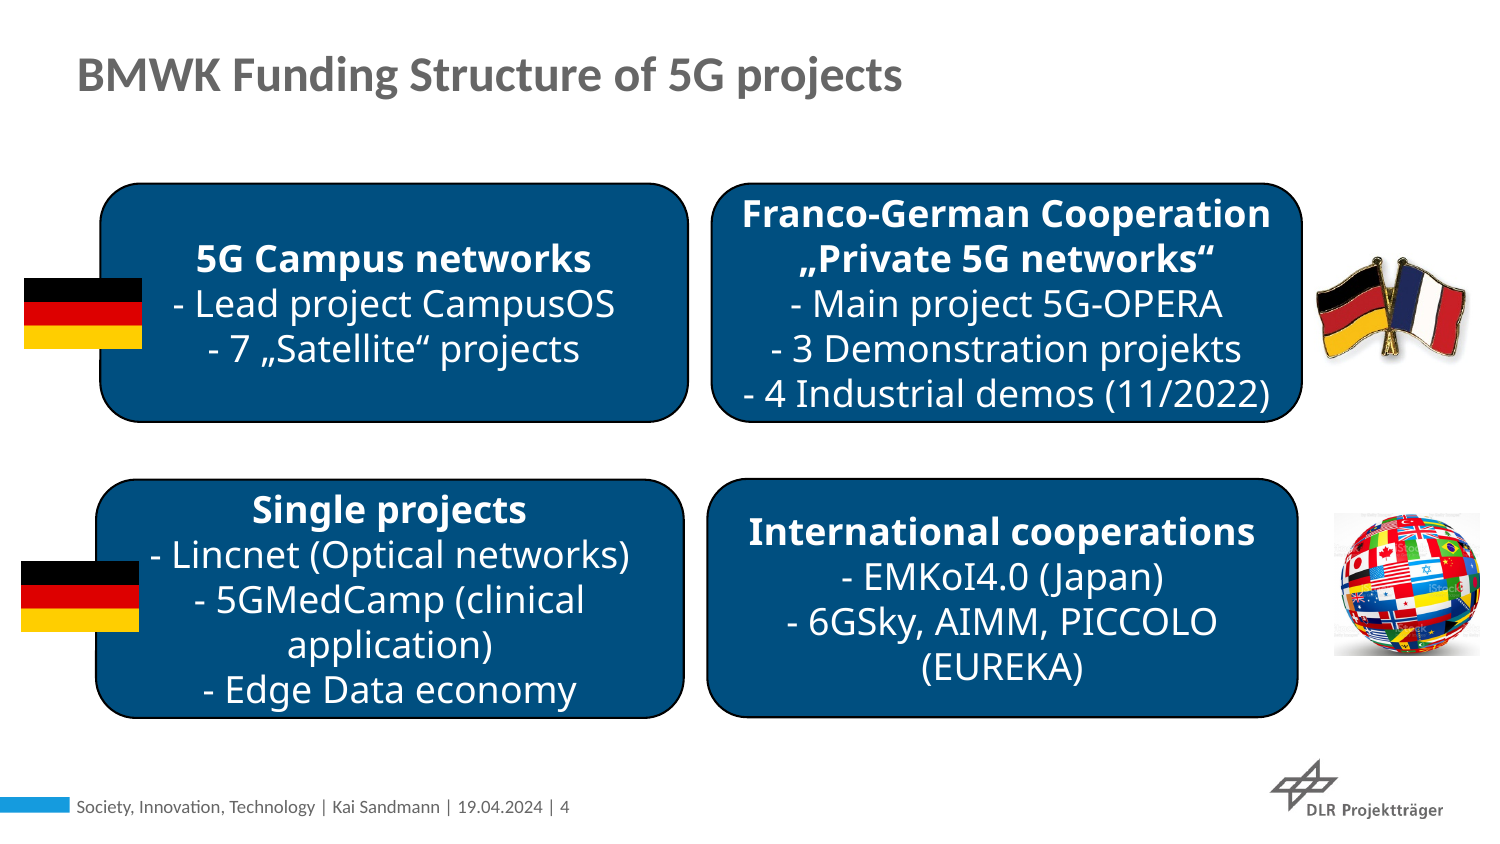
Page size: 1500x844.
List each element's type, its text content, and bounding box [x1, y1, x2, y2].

list BMWK Funding Structure of 5G projects [76, 41, 1417, 101]
picture [21, 561, 139, 632]
text_box Franco-German Cooperation „Private 5G networks“ - Main project 5G-OPERA - 3 Demonstration projekts - 4 Industrial demos (11/2022) [710, 182, 1303, 423]
picture [1269, 758, 1443, 819]
text_box International cooperations - EMKoI4.0 (Japan) - 6GSky, AIMM, PICCOLO (EUREKA) [706, 477, 1299, 719]
text_box 5G Campus networks - Lead project CampusOS - 7 „Satellite“ projects [99, 182, 690, 423]
picture [24, 278, 142, 349]
picture [1334, 513, 1480, 657]
text_box Single projects - Lincnet (Optical networks) - 5GMedCamp (clinical application) - Edge Data economy [94, 478, 685, 719]
picture [1303, 242, 1475, 380]
